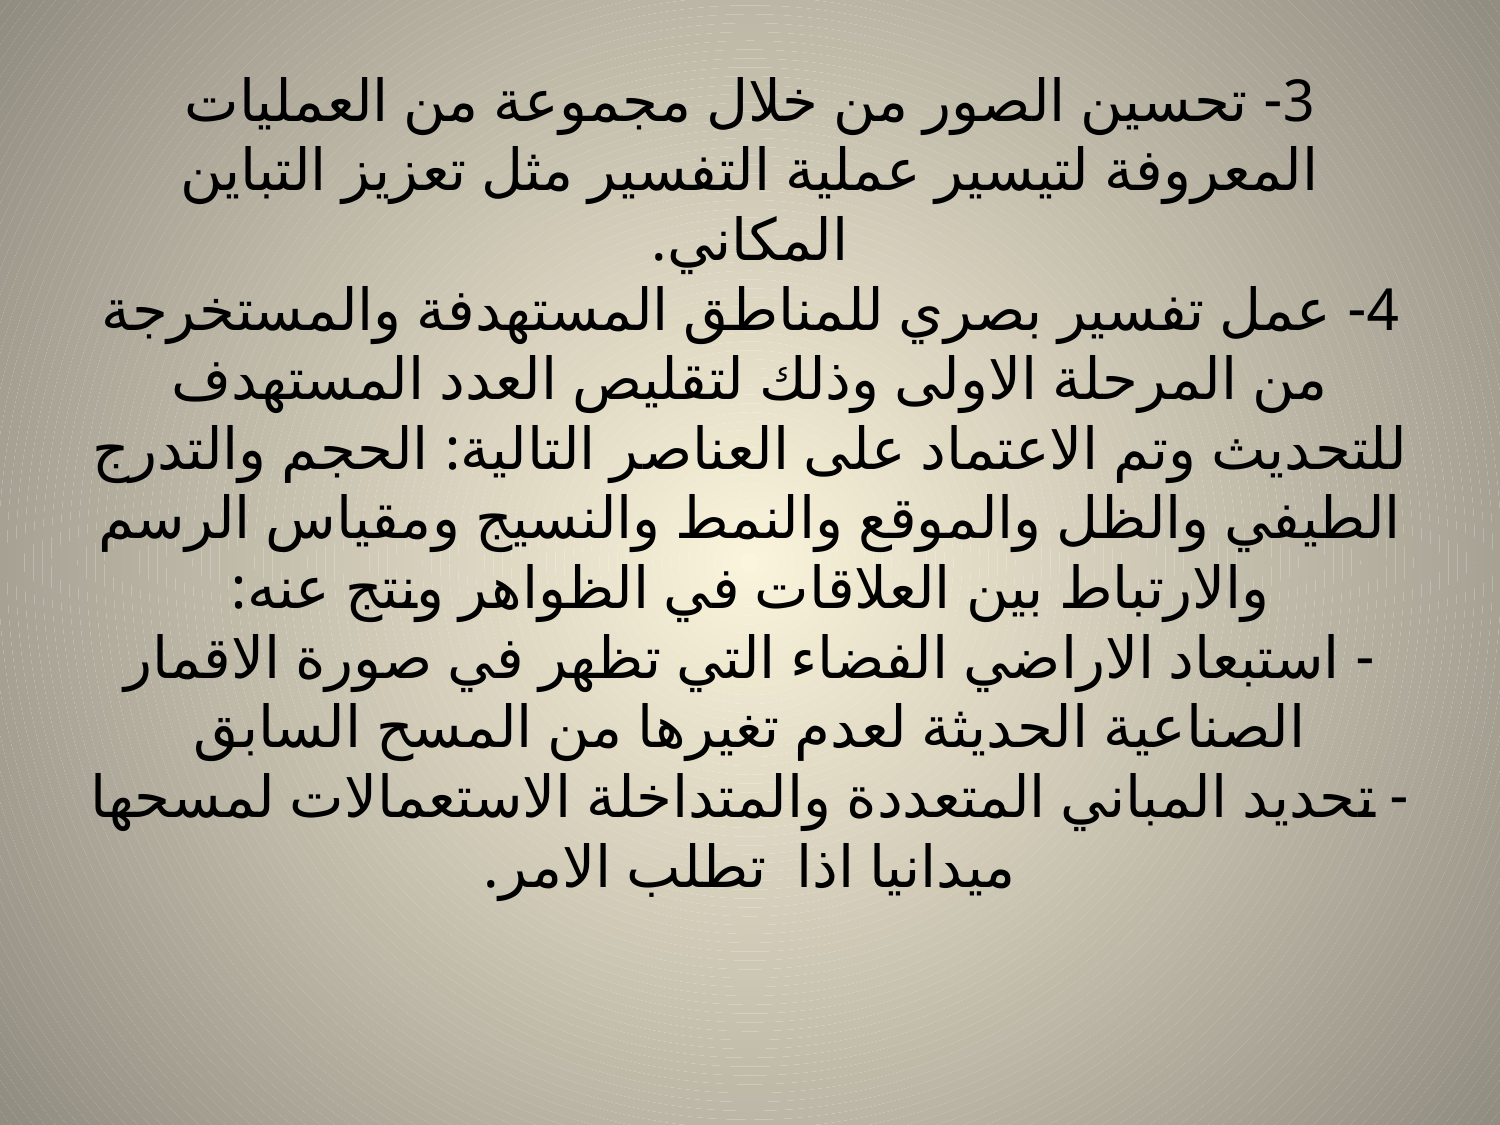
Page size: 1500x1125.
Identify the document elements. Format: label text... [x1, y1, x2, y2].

title 3- تحسين الصور من خلال مجموعة من العمليات المعروفة لتيسير عملية التفسير مثل تعزيز التباين المكاني. 4- عمل تفسير بصري للمناطق المستهدفة والمستخرجة من المرحلة الاولى وذلك لتقليص العدد المستهدف للتحديث وتم الاعتماد على العناصر التالية: الحجم والتدرج الطيفي والظل والموقع والنمط والنسيج ومقياس الرسم والارتباط بين العلاقات في الظواهر ونتج عنه: - استبعاد الاراضي الفضاء التي تظهر في صورة الاقمار الصناعية الحديثة لعدم تغيرها من المسح السابق - تحديد المباني المتعددة والمتداخلة الاستعمالات لمسحها ميدانيا اذا تطلب الامر. [75, 45, 1425, 917]
